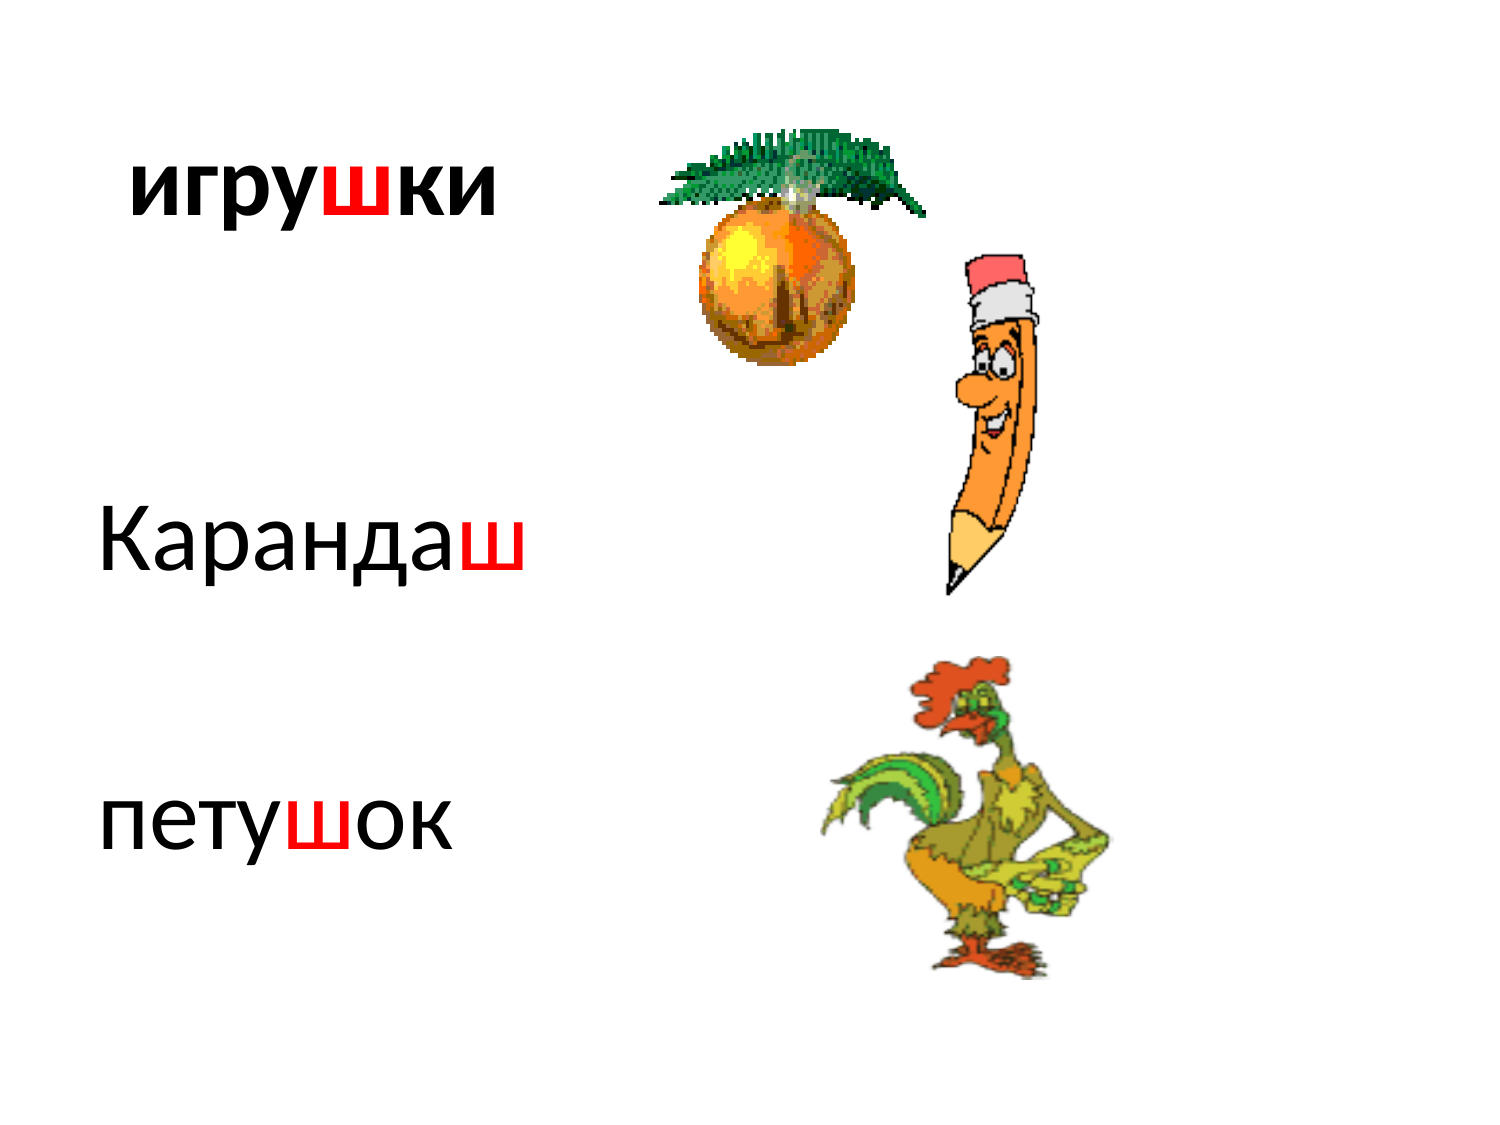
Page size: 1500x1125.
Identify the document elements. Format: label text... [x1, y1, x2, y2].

title игрушки [112, 0, 1388, 350]
subtitle Карандаш петушок [82, 462, 1275, 1055]
picture [655, 116, 1208, 980]
